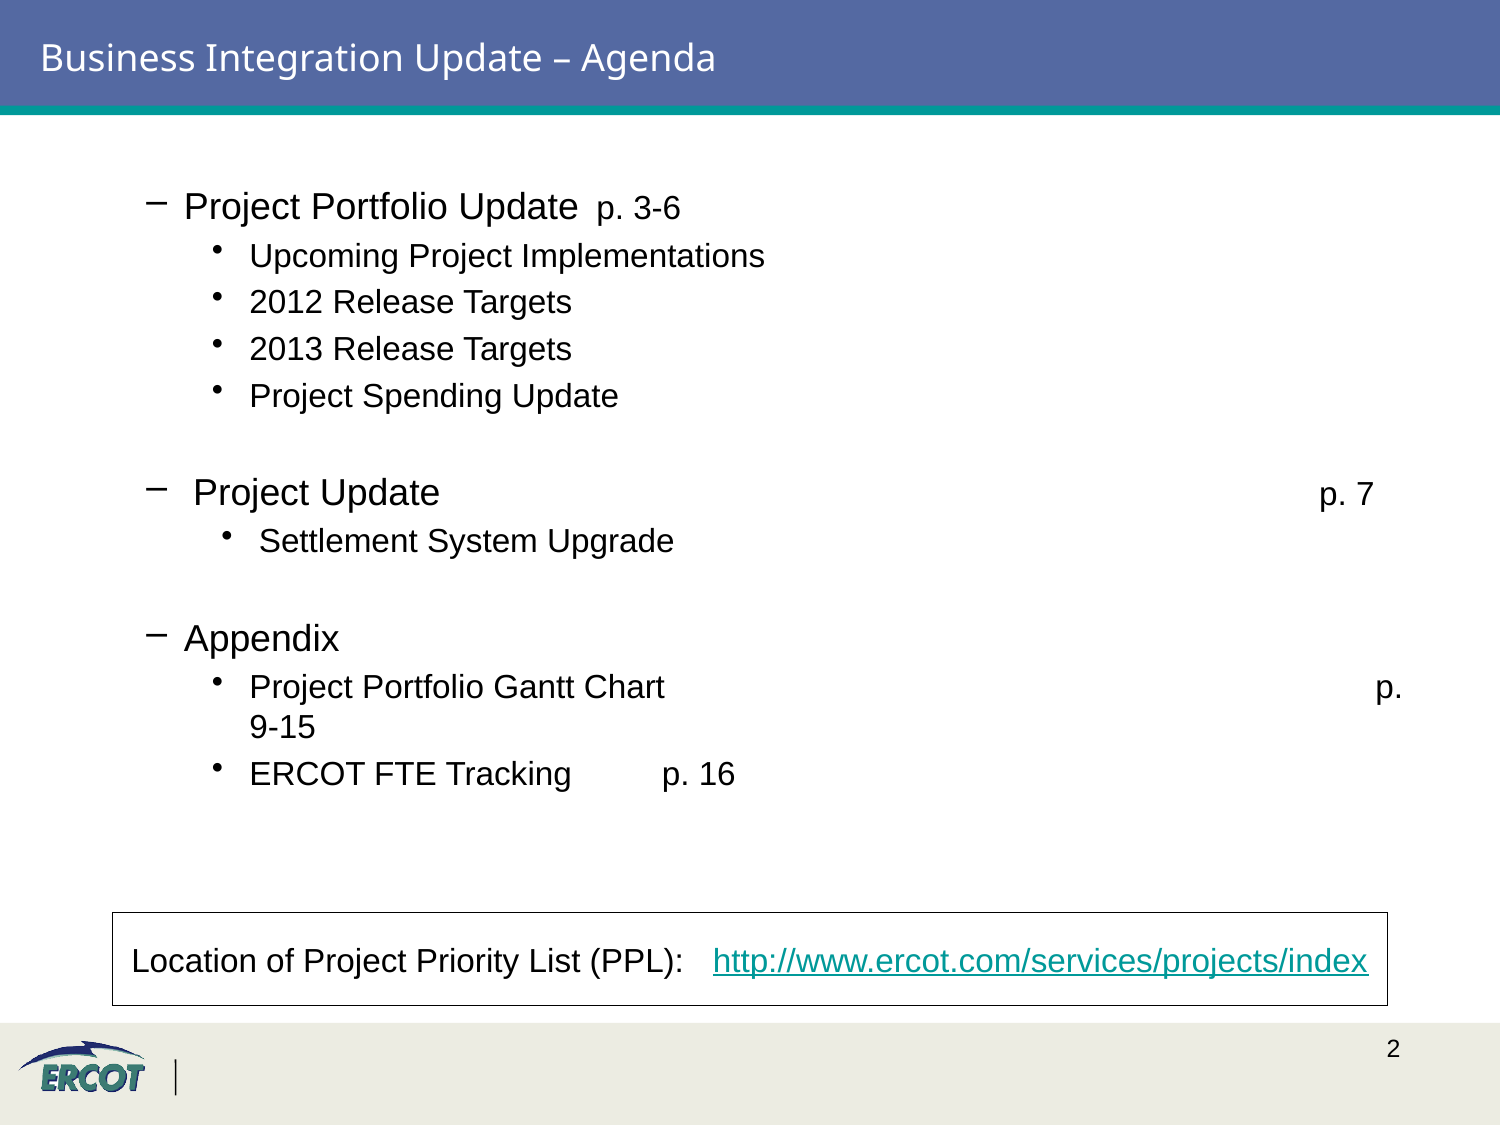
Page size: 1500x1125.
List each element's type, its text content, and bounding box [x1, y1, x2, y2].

picture [10, 1031, 151, 1111]
list Project Portfolio Update p. 3-6 Upcoming Project Implementations 2012 Release Targets 2013 Release Targets Project Spending Update Project Update p. 7 Settlement System Upgrade Appendix Project Portfolio Gantt Chart p. 9-15 ERCOT FTE Tracking p. 16 [74, 174, 1426, 851]
title Business Integration Update – Agenda [24, 0, 1013, 113]
text_box Location of Project Priority List (PPL): http://www.ercot.com/services/projects/index [112, 912, 1388, 1006]
